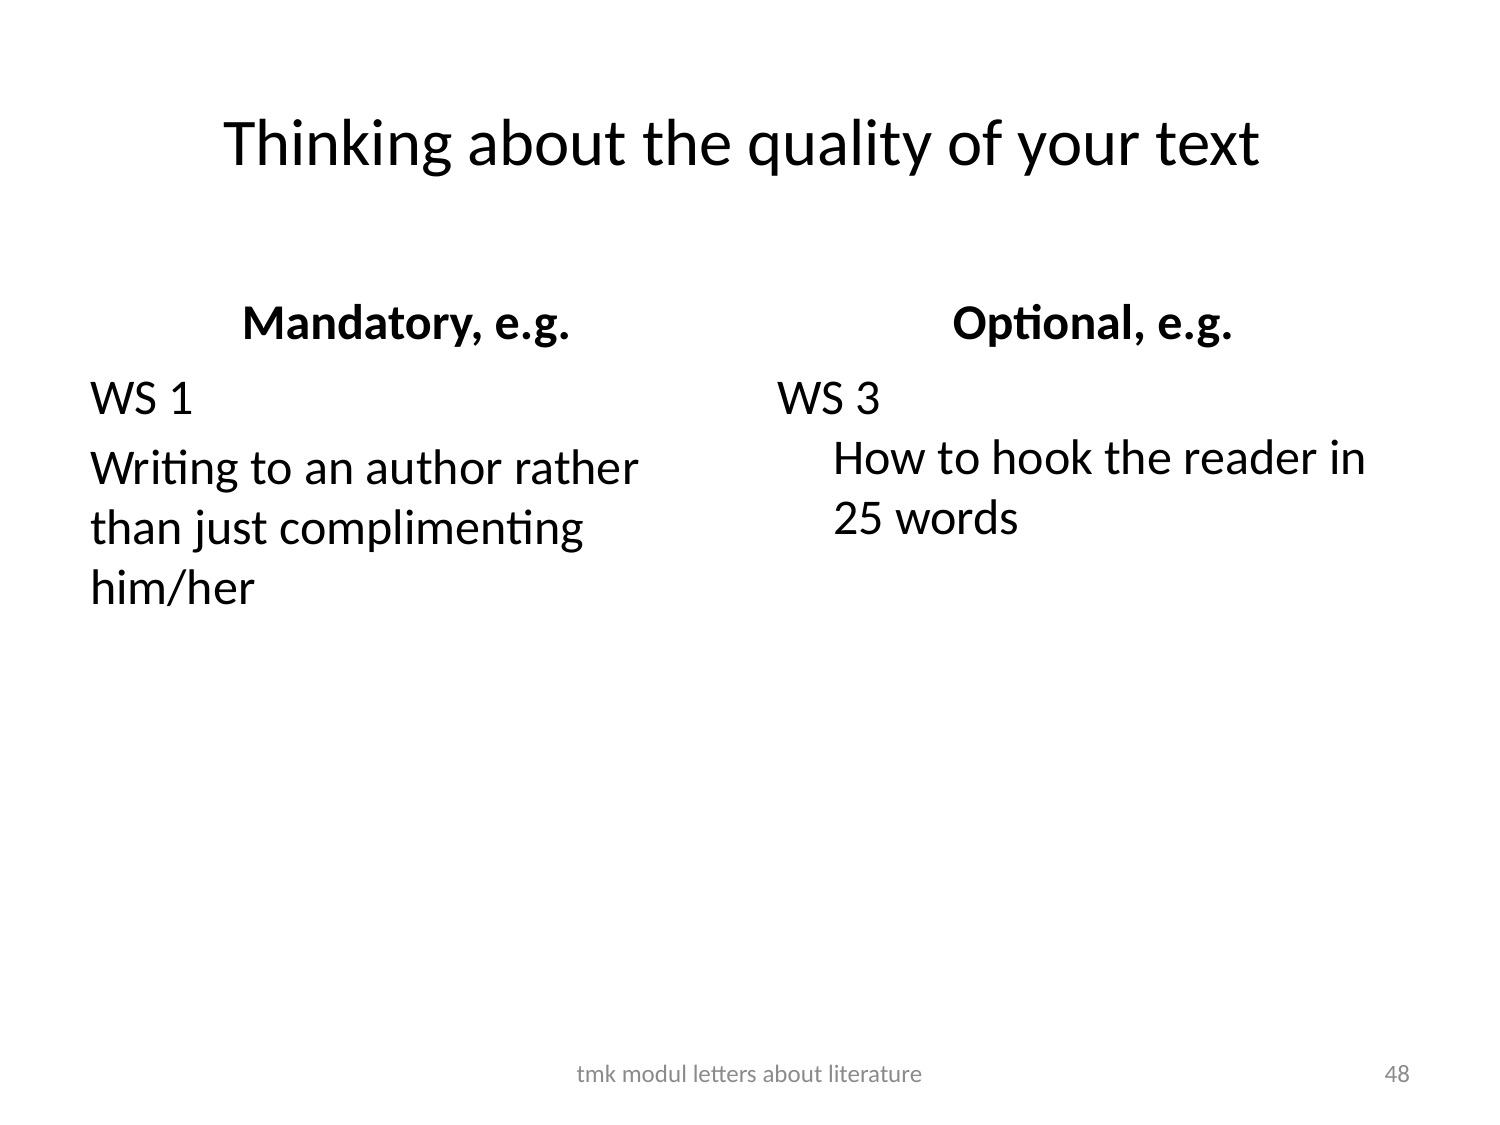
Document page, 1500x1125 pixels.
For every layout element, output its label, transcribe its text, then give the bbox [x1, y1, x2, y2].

list WS 3 How to hook the reader in 25 words [761, 356, 1425, 1005]
title Thinking about the quality of your text [75, 45, 1425, 233]
slide_number 48 [1074, 1042, 1425, 1103]
list WS 1 Writing to an author rather than just complimenting him/her [75, 356, 738, 1005]
list Mandatory, e.g. [75, 251, 738, 356]
footer tmk modul letters about literature [512, 1042, 988, 1103]
list Optional, e.g. [761, 251, 1425, 356]
